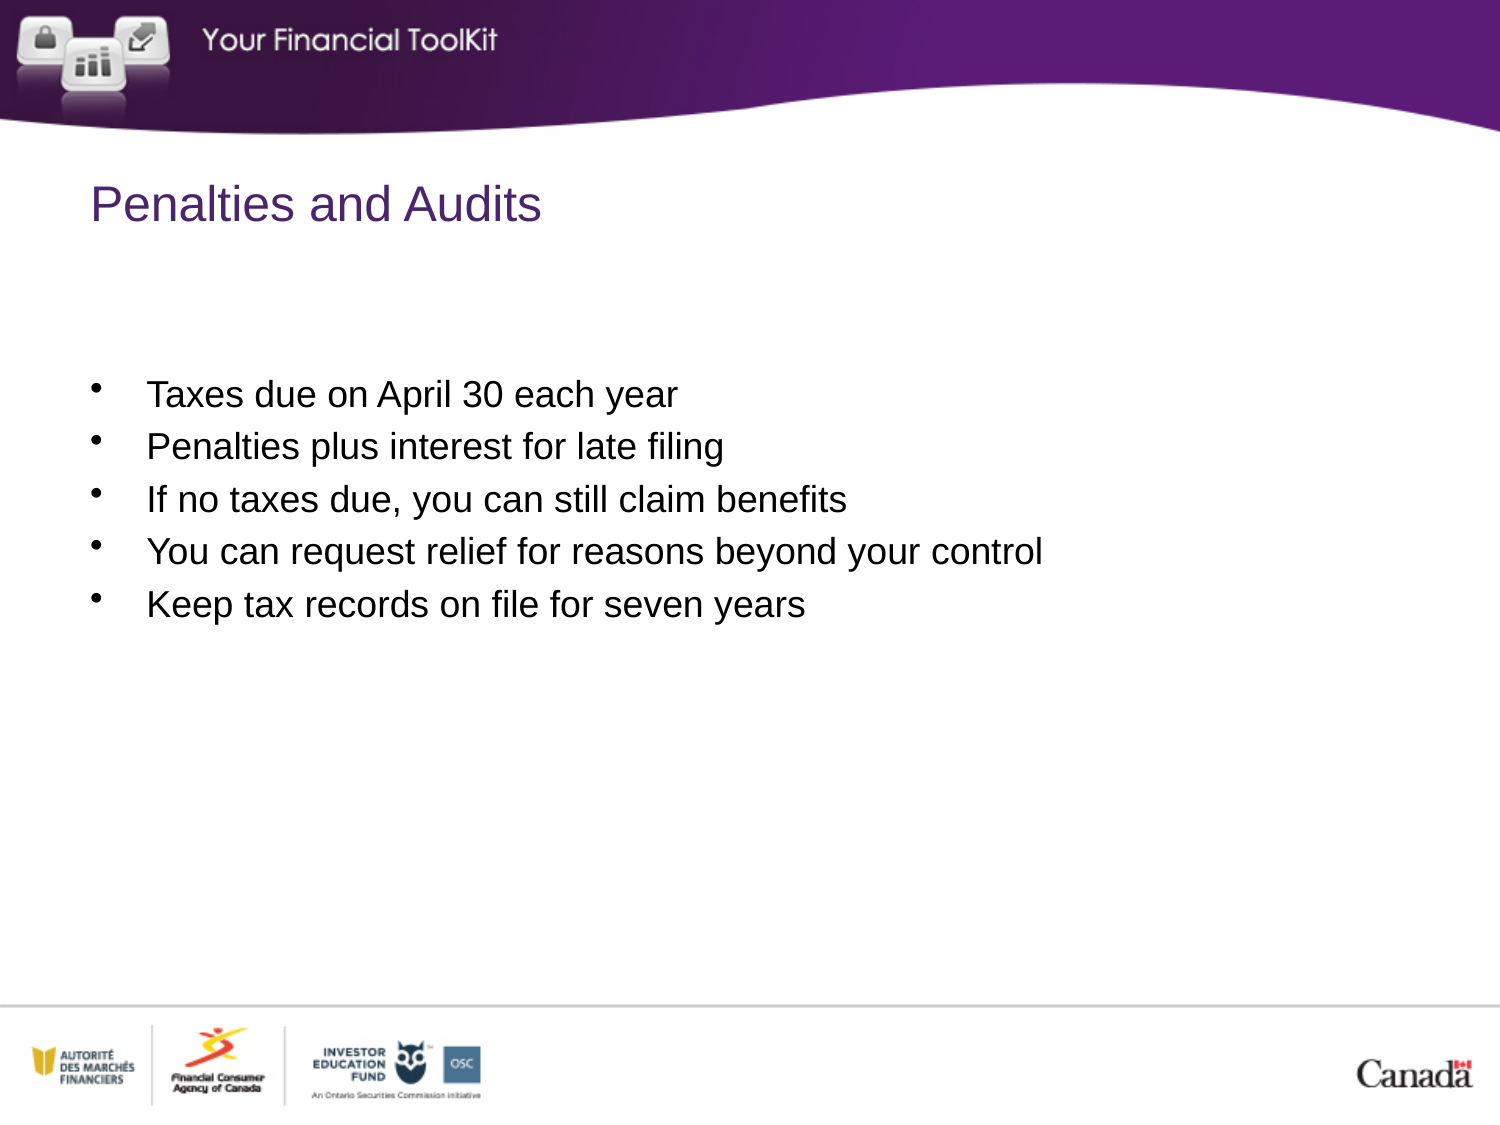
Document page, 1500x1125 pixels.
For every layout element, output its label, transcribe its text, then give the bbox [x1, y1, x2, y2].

title Penalties and Audits [75, 164, 1211, 306]
picture [0, 0, 1500, 1125]
list Taxes due on April 30 each year Penalties plus interest for late filing If no taxes due, you can still claim benefits You can request relief for reasons beyond your control Keep tax records on file for seven years [75, 362, 1425, 1046]
